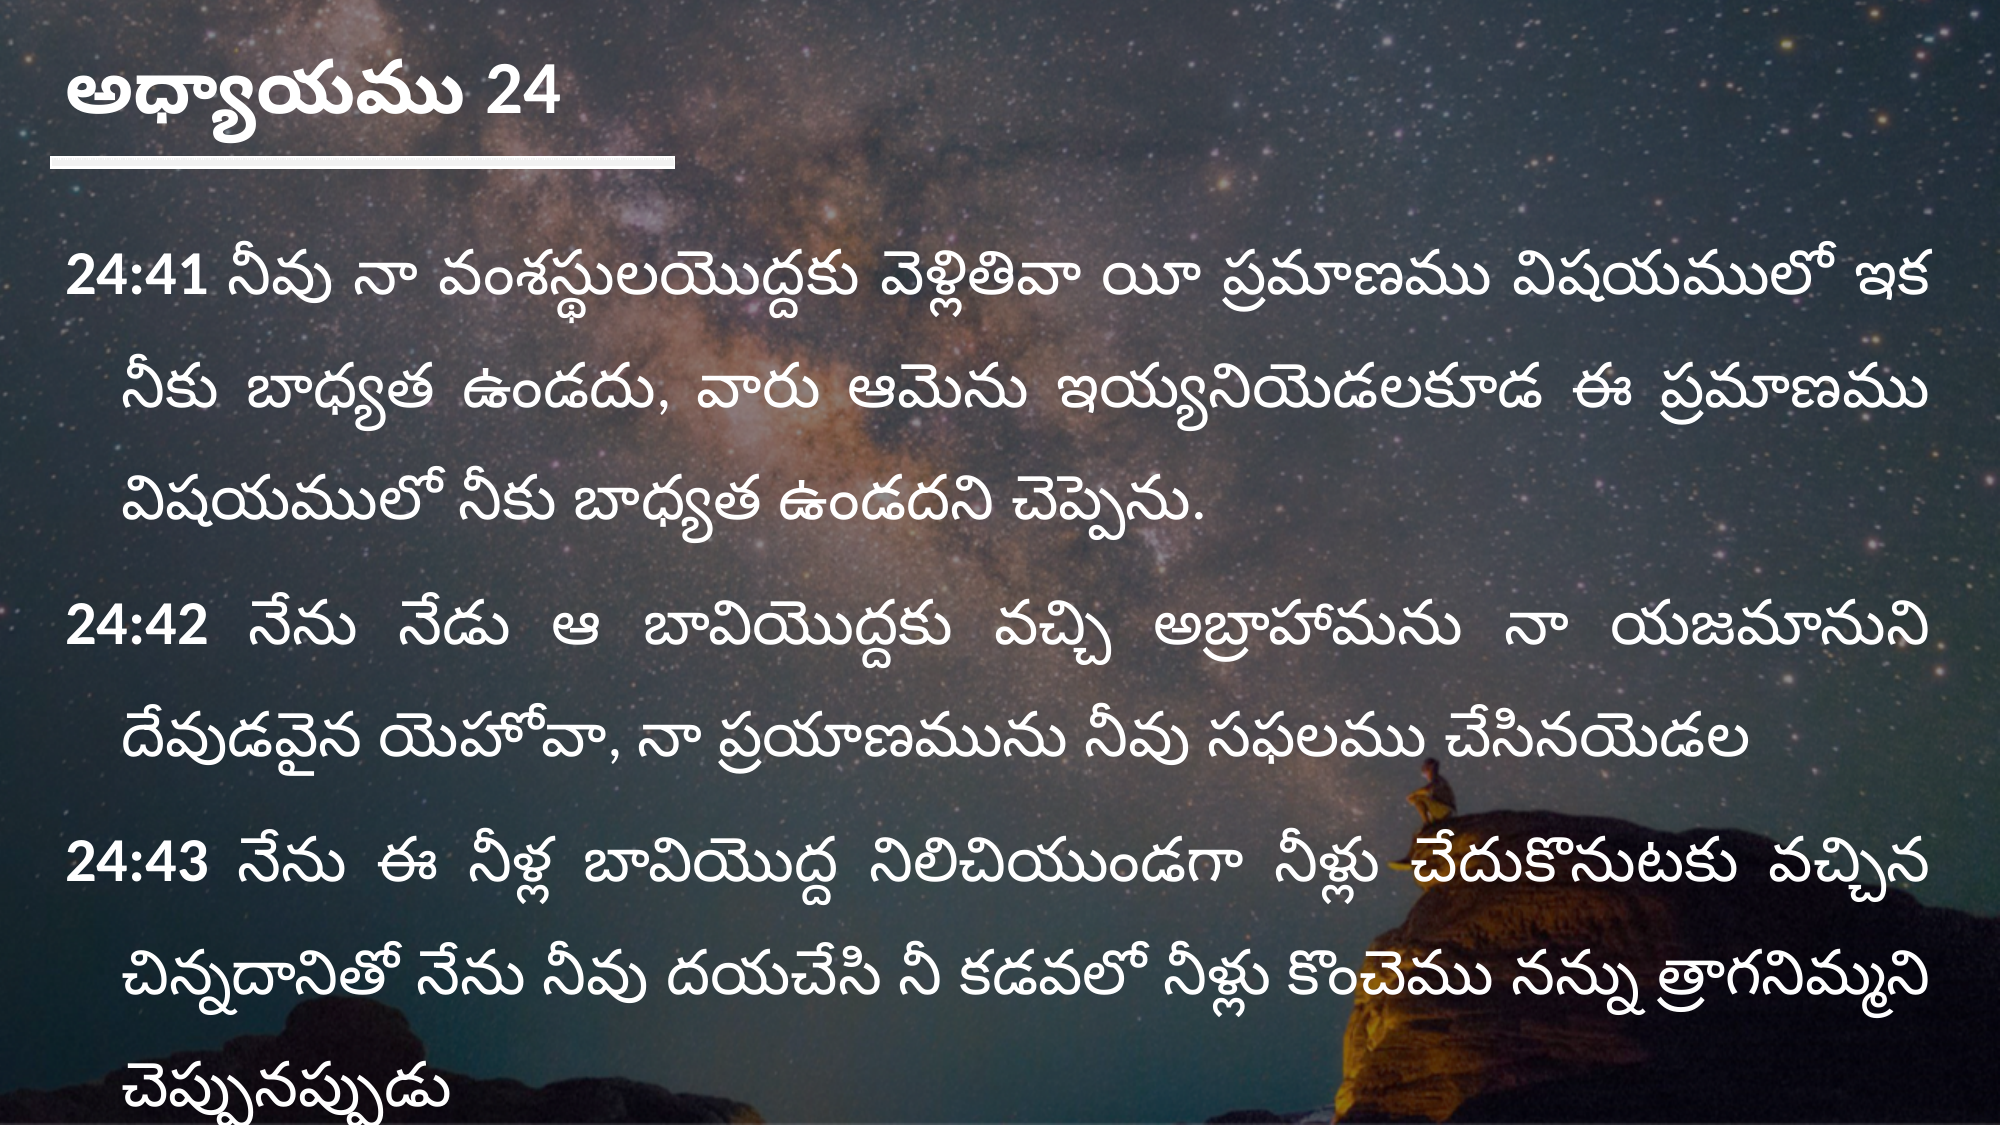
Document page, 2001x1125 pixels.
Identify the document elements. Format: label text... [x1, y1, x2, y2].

title అధ్యాయము 24 [50, 0, 1925, 167]
picture [0, 0, 2000, 1125]
list 24:41 నీవు నా వంశస్థులయొద్దకు వెళ్లితివా యీ ప్రమాణము విషయములో ఇక నీకు బాధ్యత ఉండదు, వారు ఆమెను ఇయ్యనియెడలకూడ ఈ ప్రమాణము విషయములో నీకు బాధ్యత ఉండదని చెప్పెను. 24:42 నేను నేడు ఆ బావియొద్దకు వచ్చి అబ్రాహామను నా యజమానుని దేవుడవైన యెహోవా, నా ప్రయాణమును నీవు సఫలము చేసినయెడల 24:43 నేను ఈ నీళ్ల బావియొద్ద నిలిచియుండగా నీళ్లు చేదుకొనుటకు వచ్చిన చిన్నదానితో నేను నీవు దయచేసి నీ కడవలో నీళ్లు కొంచెము నన్ను త్రాగనిమ్మని చెప్పునప్పుడు [50, 187, 1946, 1063]
